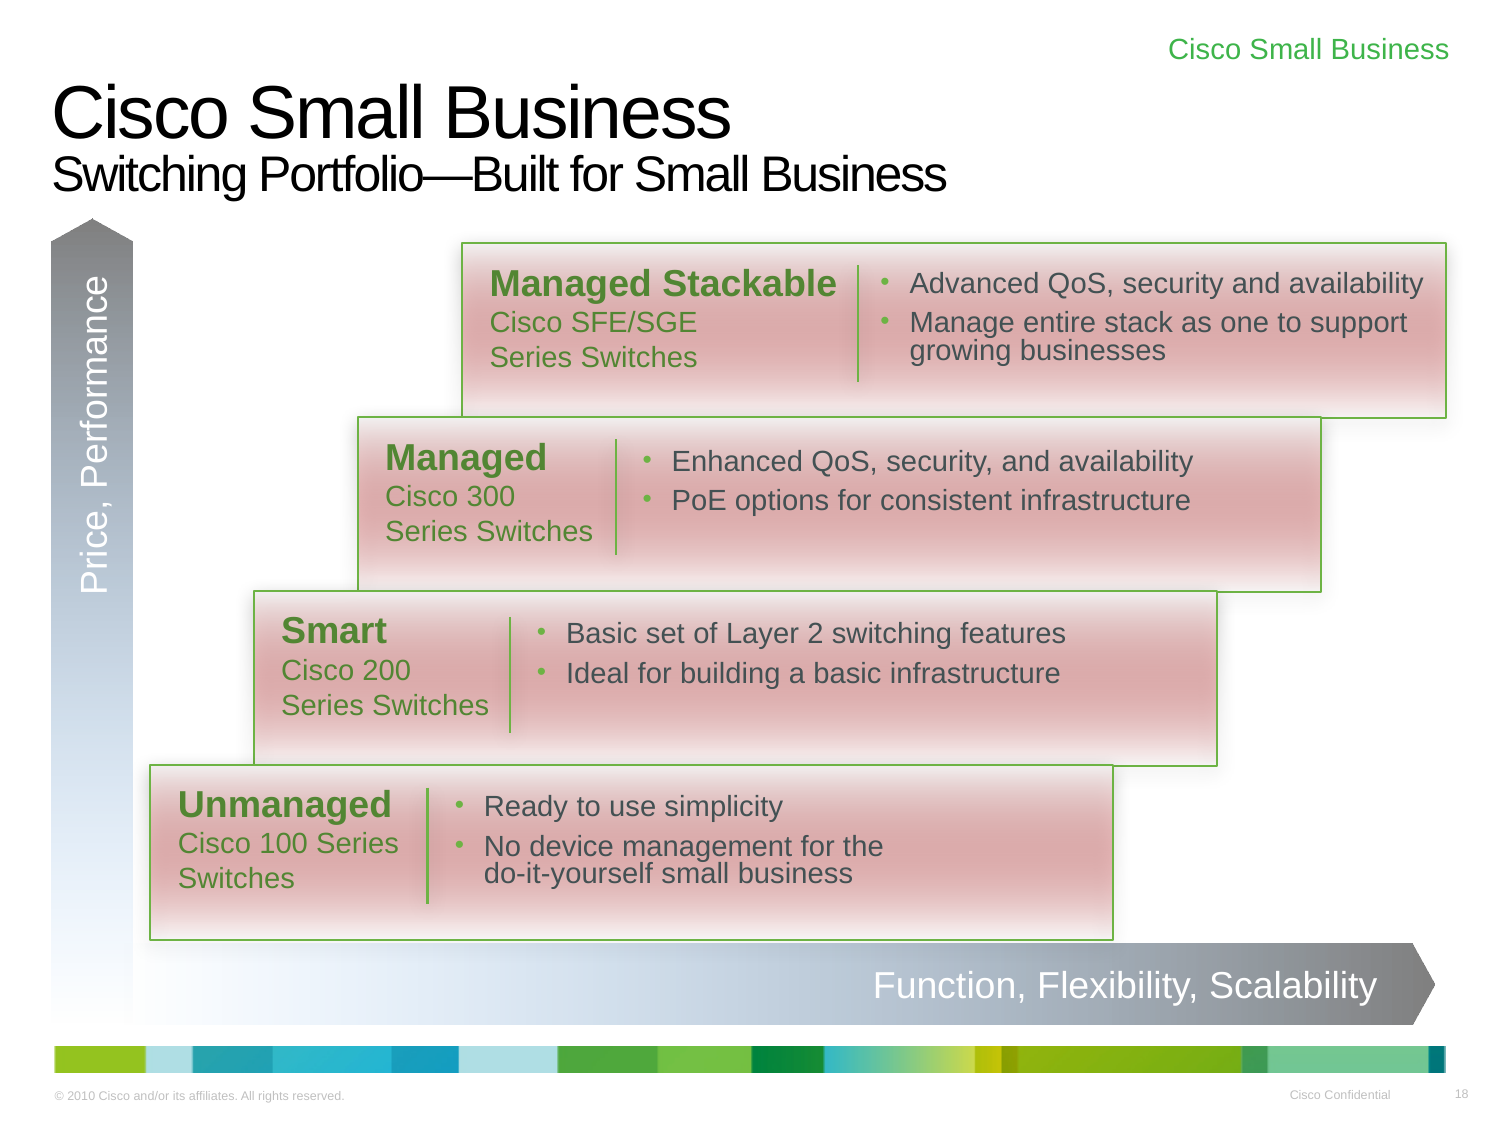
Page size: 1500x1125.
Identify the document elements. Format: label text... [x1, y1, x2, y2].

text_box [461, 243, 1455, 419]
picture [54, 1046, 1446, 1073]
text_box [149, 764, 1122, 941]
title Cisco Small Business Switching Portfolio—Built for Small Business [37, 70, 1447, 209]
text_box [357, 416, 1322, 593]
text_box [49, 24, 1387, 70]
text_box Function, Flexibility, Scalability [119, 941, 1436, 1027]
text_box Price, Performance [49, 216, 136, 1027]
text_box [253, 590, 1218, 767]
